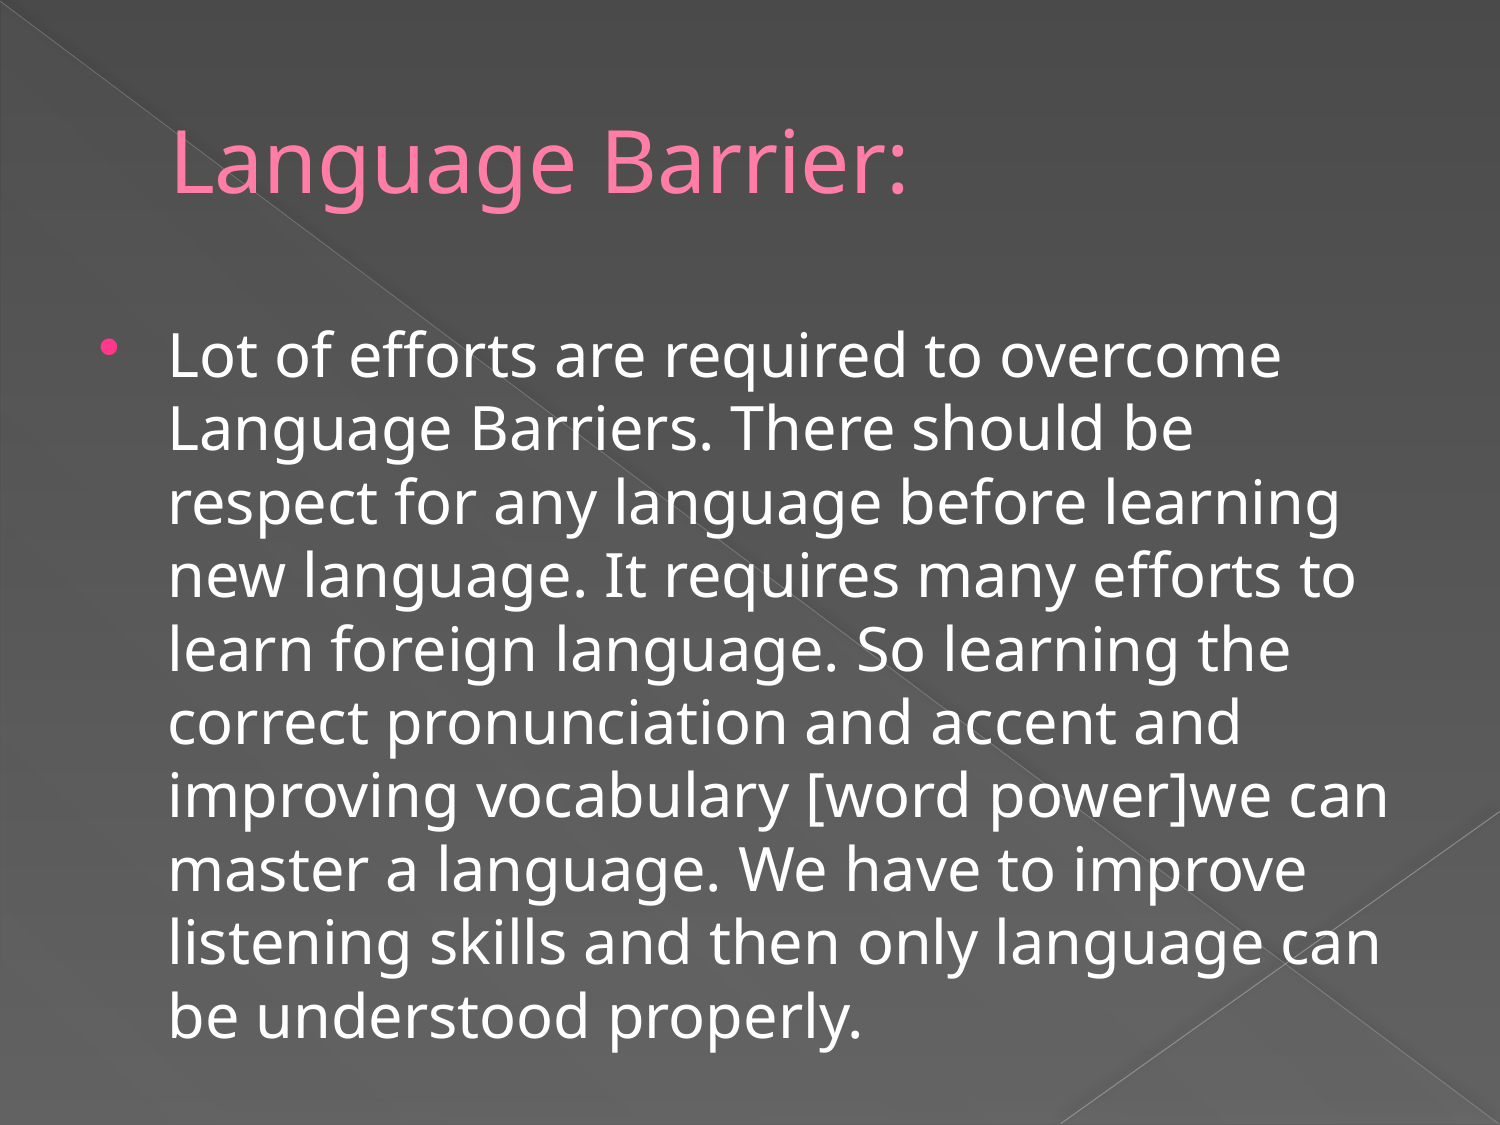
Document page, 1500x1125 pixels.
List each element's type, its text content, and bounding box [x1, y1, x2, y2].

title Language Barrier: [75, 43, 1425, 274]
list Lot of efforts are required to overcome Language Barriers. There should be respect for any language before learning new language. It requires many efforts to learn foreign language. So learning the correct pronunciation and accent and improving vocabulary [word power]we can master a language. We have to improve listening skills and then only language can be understood properly. [75, 308, 1425, 1059]
